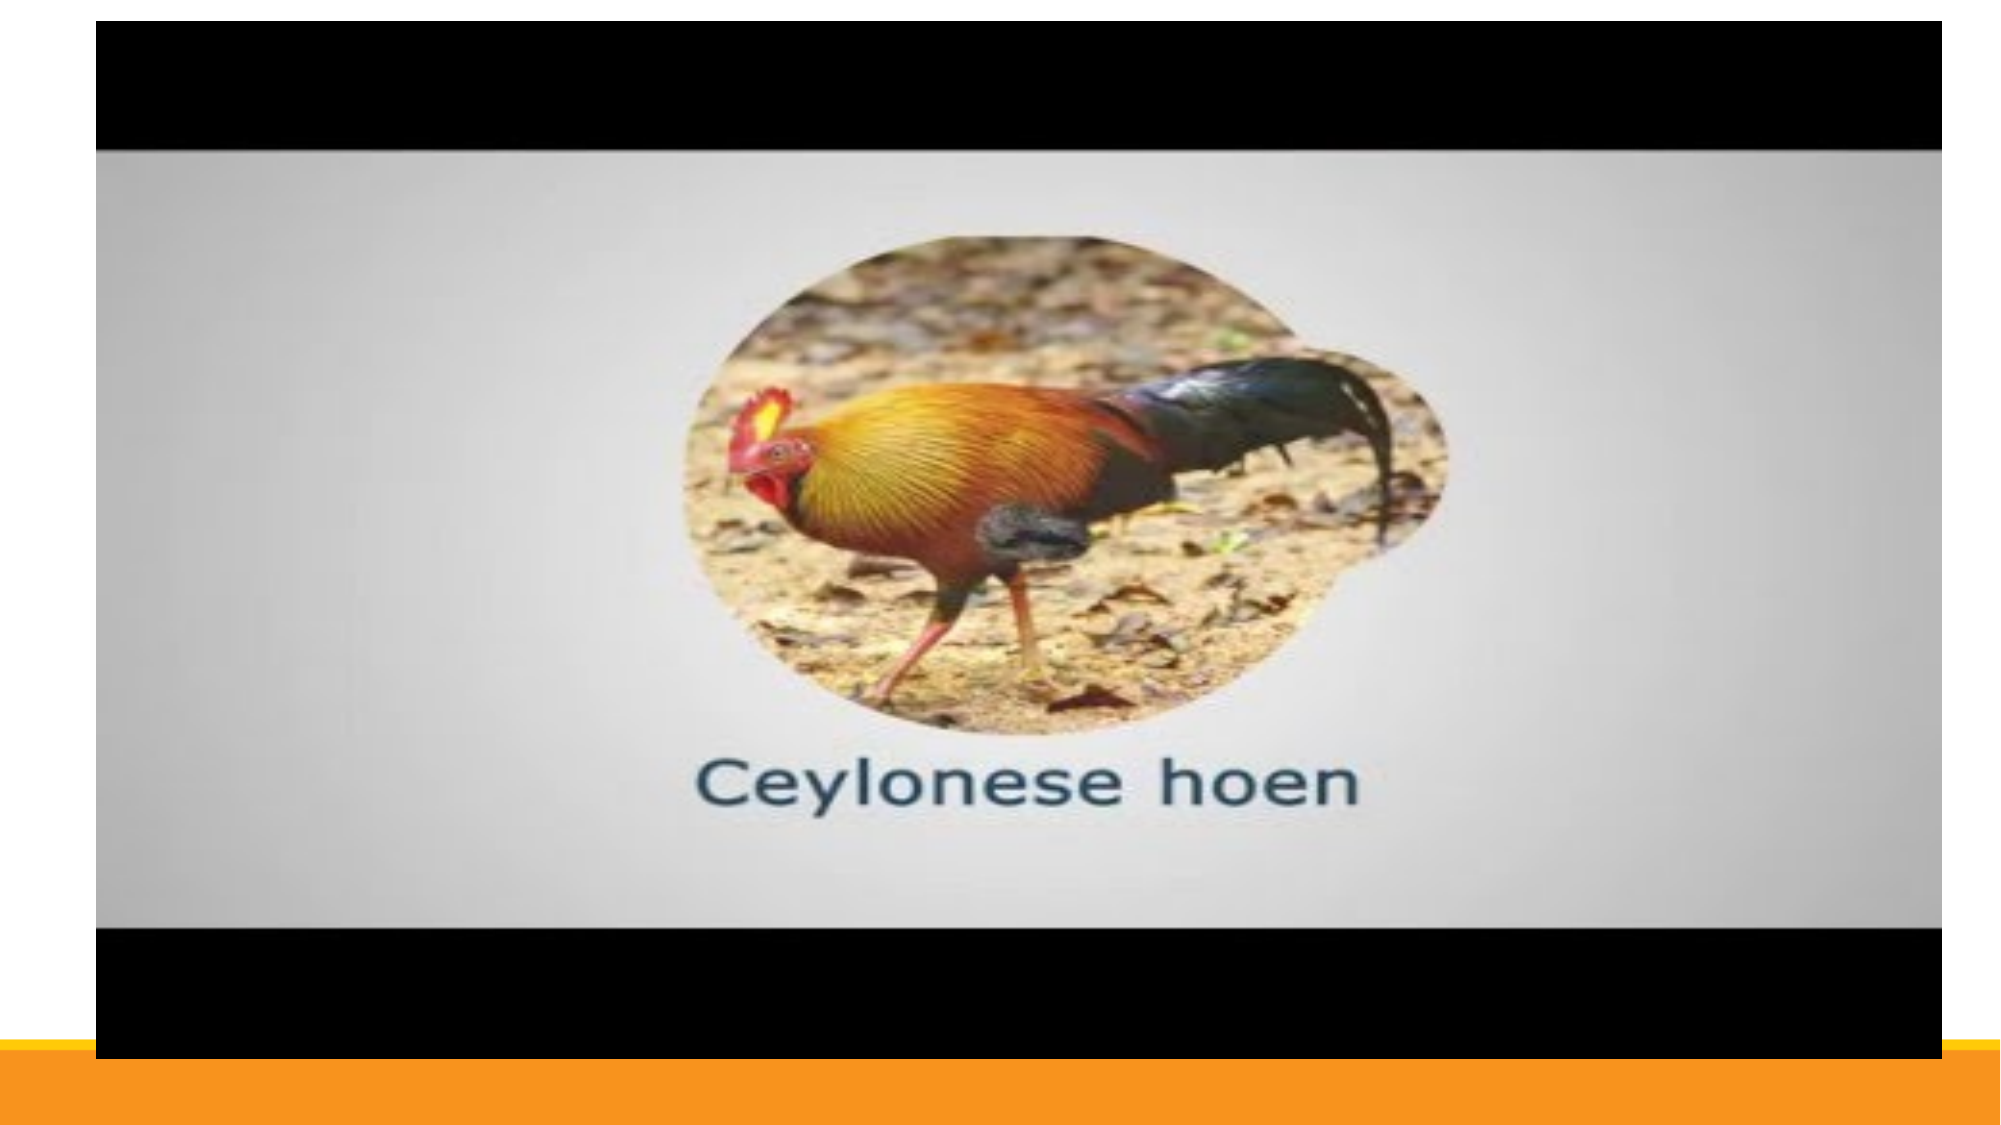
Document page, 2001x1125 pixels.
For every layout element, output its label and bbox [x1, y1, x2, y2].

list [95, 20, 1943, 1060]
picture [0, 0, 2001, 1125]
